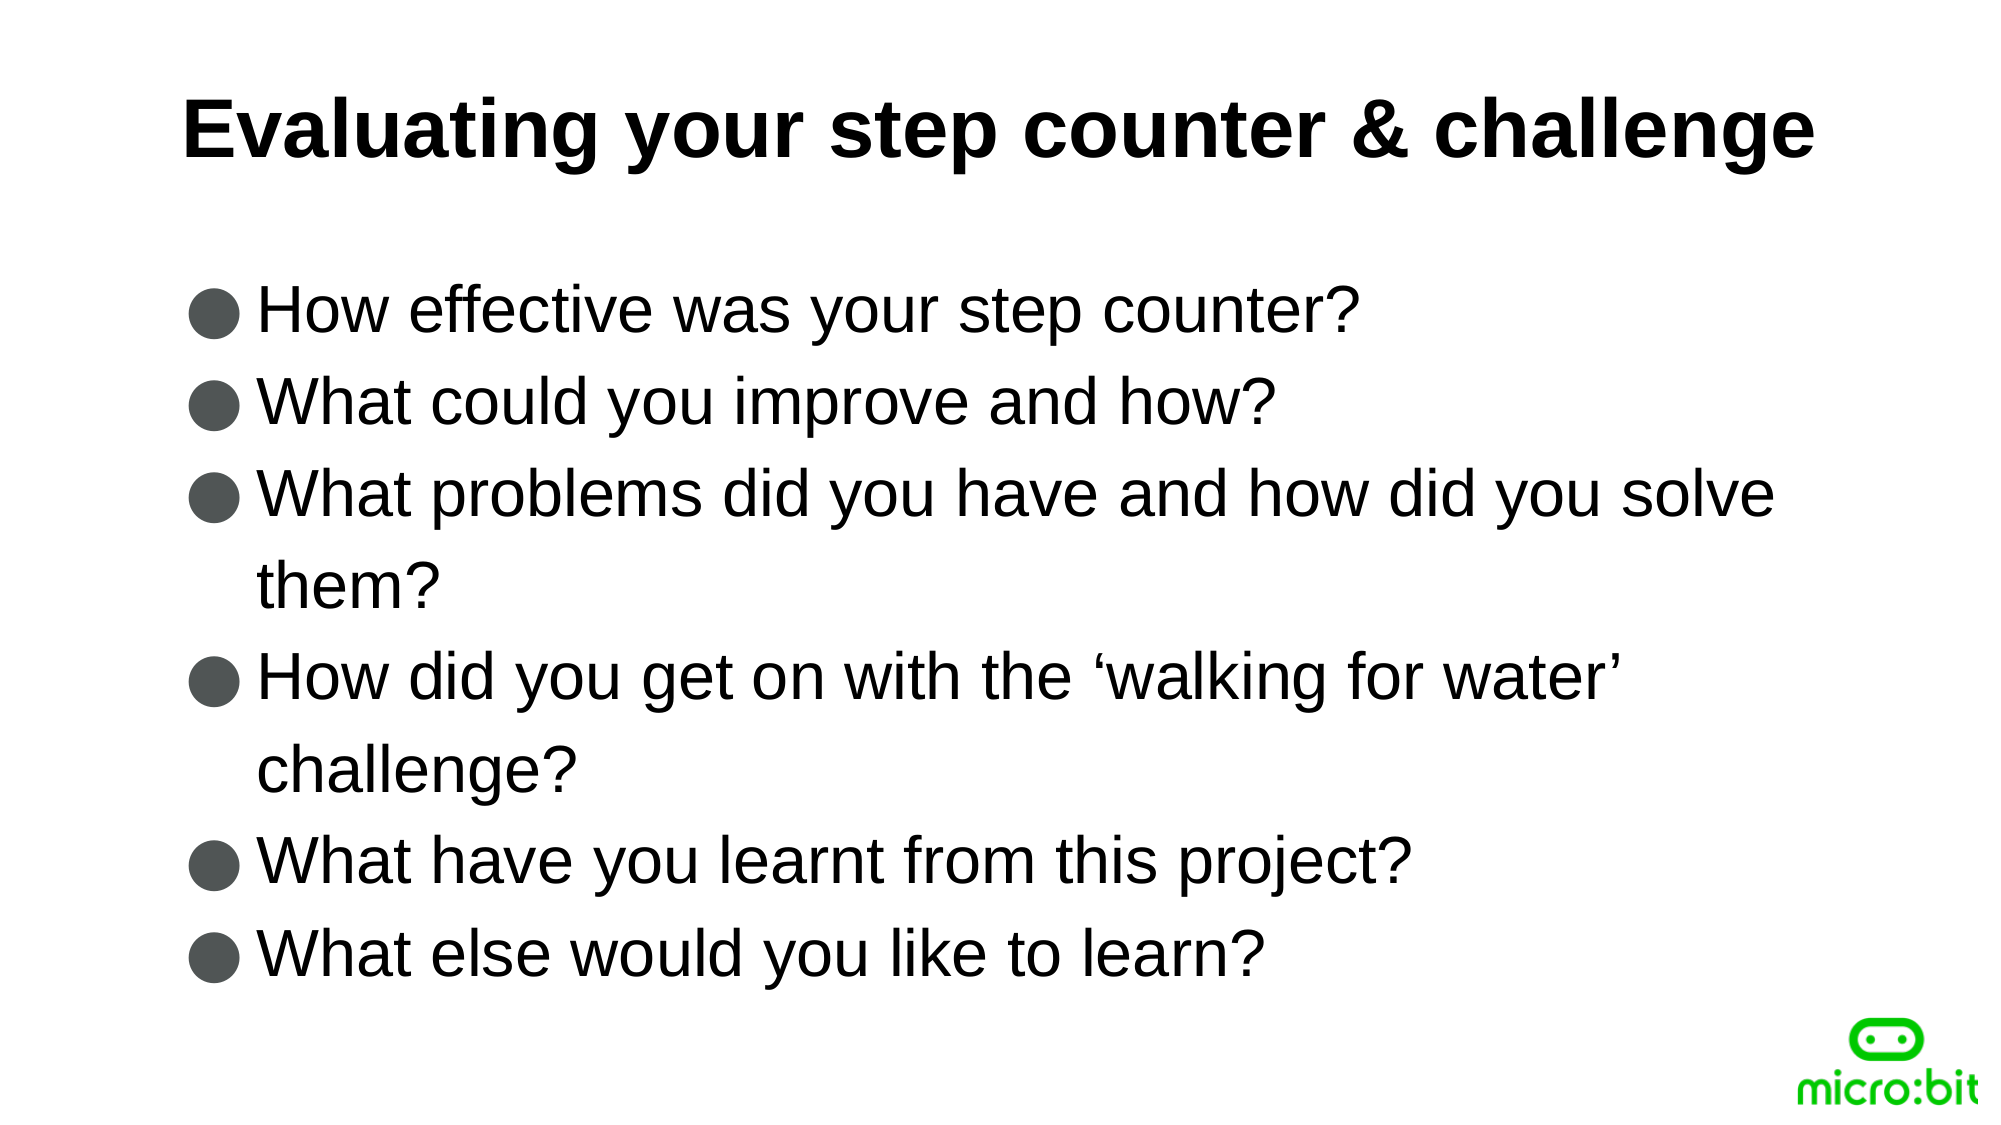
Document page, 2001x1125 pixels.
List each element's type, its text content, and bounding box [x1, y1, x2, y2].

picture [1797, 1017, 1978, 1106]
text_box Evaluating your step counter & challenge How effective was your step counter? What could you improve and how? What problems did you have and how did you solve them? How did you get on with the ‘walking for water’ challenge? What have you learnt from this project? What else would you like to learn? [166, 60, 1918, 884]
